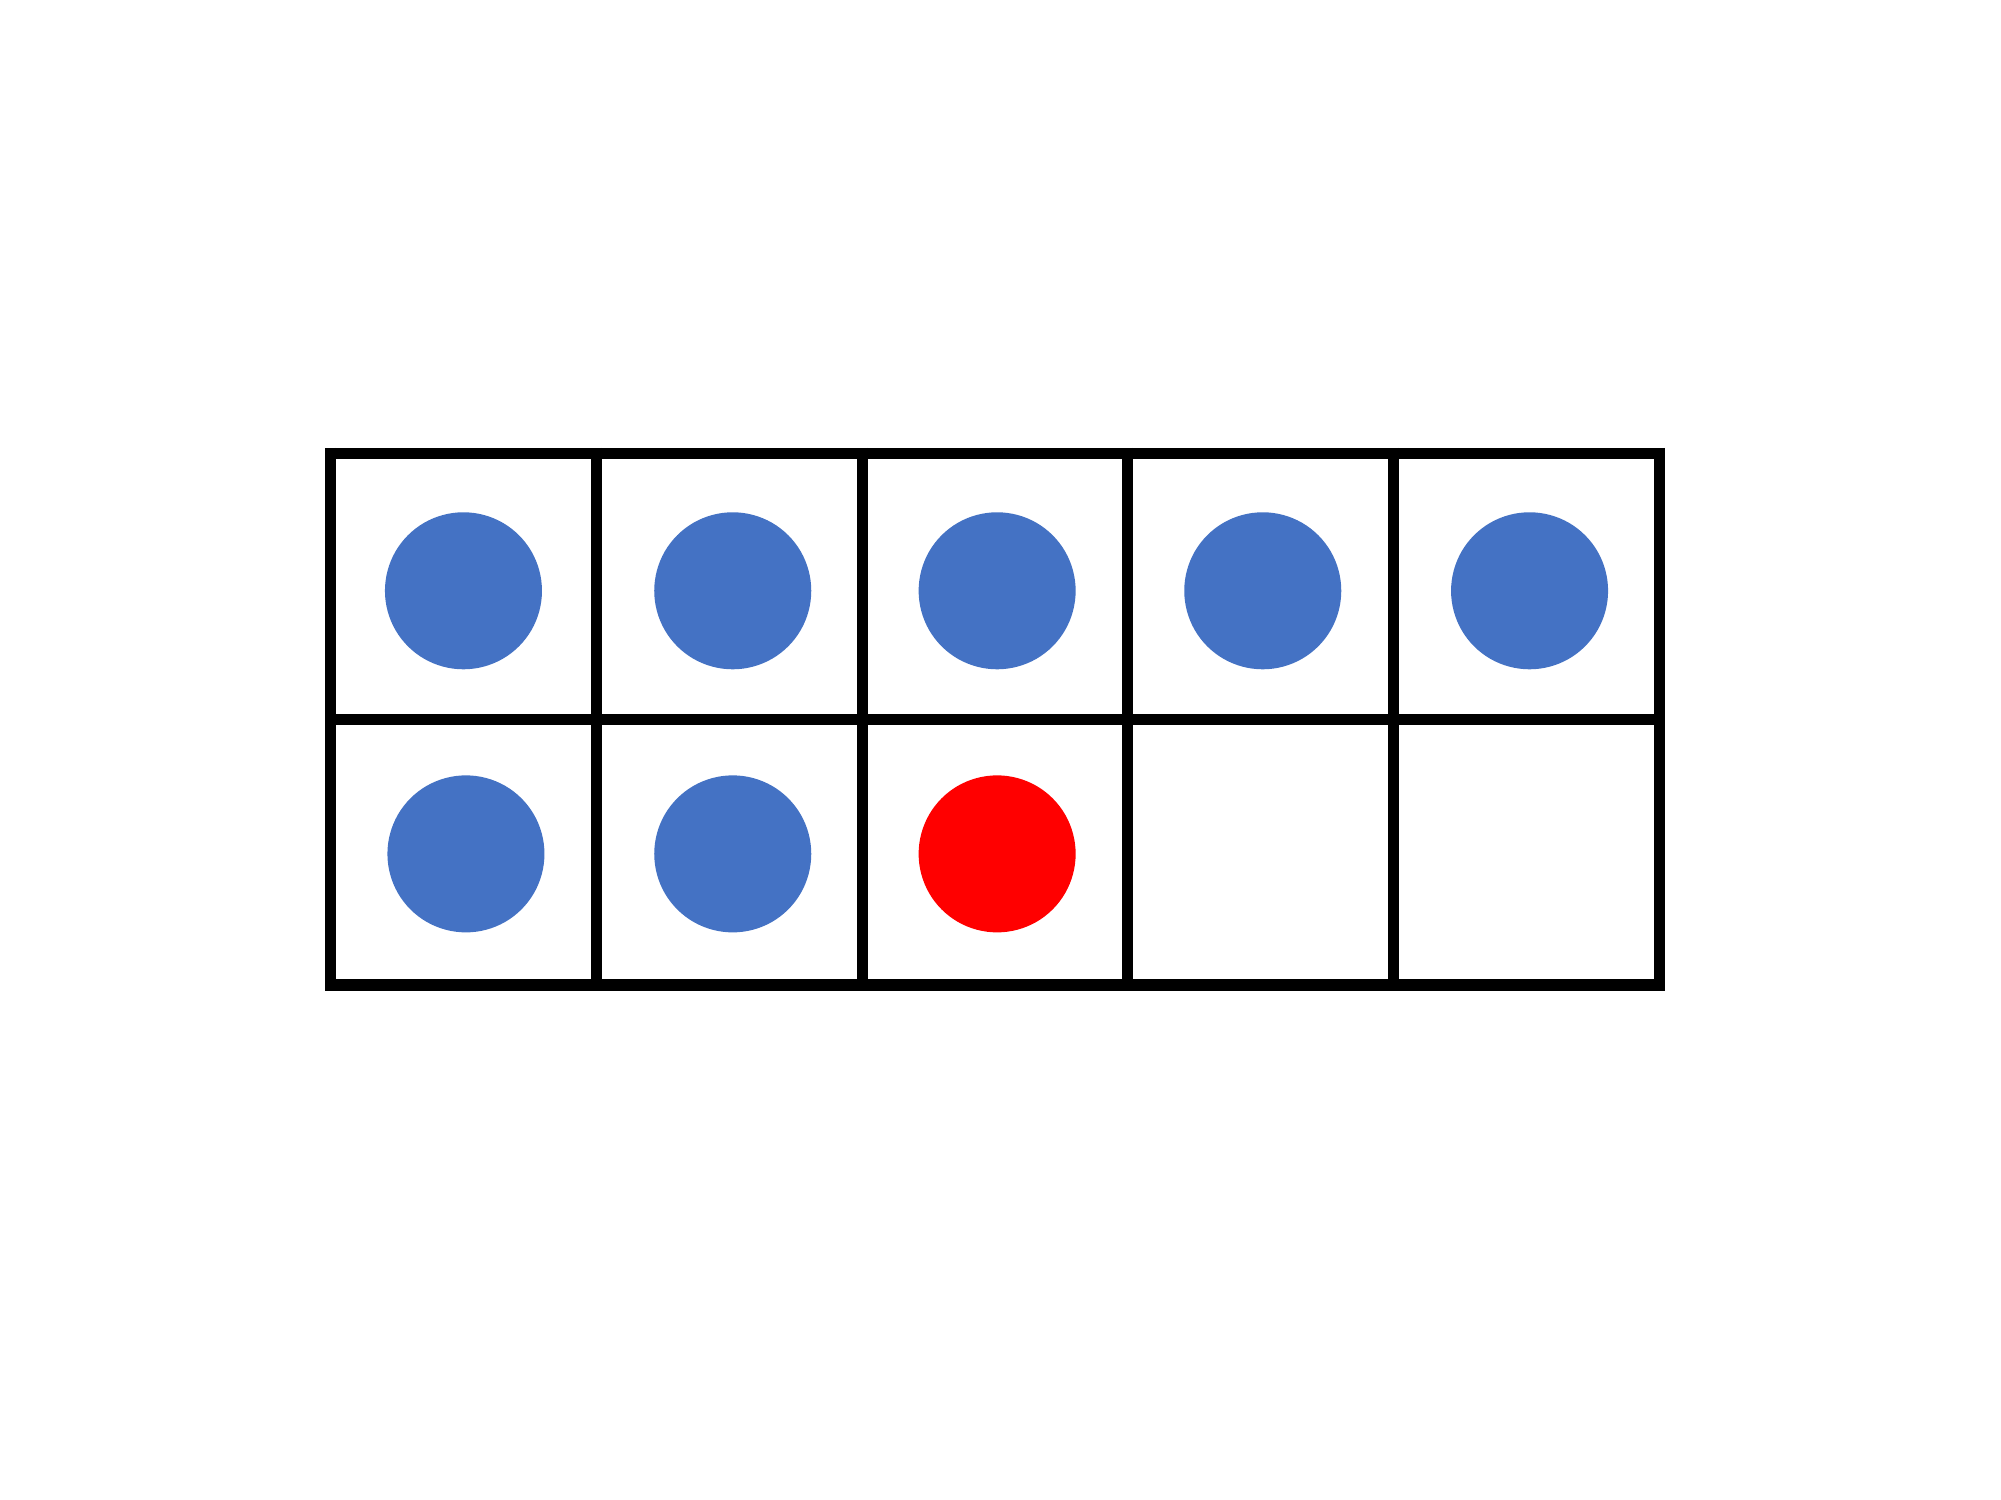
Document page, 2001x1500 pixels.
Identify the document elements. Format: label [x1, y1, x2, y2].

table_cell [1399, 725, 1654, 979]
text_box [391, 779, 541, 929]
text_box [1454, 515, 1605, 666]
table_header [868, 459, 1122, 714]
table_cell [1133, 725, 1388, 979]
text_box [1187, 515, 1338, 666]
text_box [657, 779, 808, 929]
table_cell [336, 725, 591, 979]
table_cell [602, 725, 857, 979]
table_header [1133, 459, 1388, 714]
table_header [602, 459, 857, 714]
text_box [922, 779, 1072, 929]
text_box [657, 515, 808, 666]
table_header [336, 459, 591, 714]
text_box [922, 515, 1072, 666]
table_cell [868, 725, 1122, 979]
table_header [1399, 459, 1654, 714]
text_box [388, 515, 539, 666]
